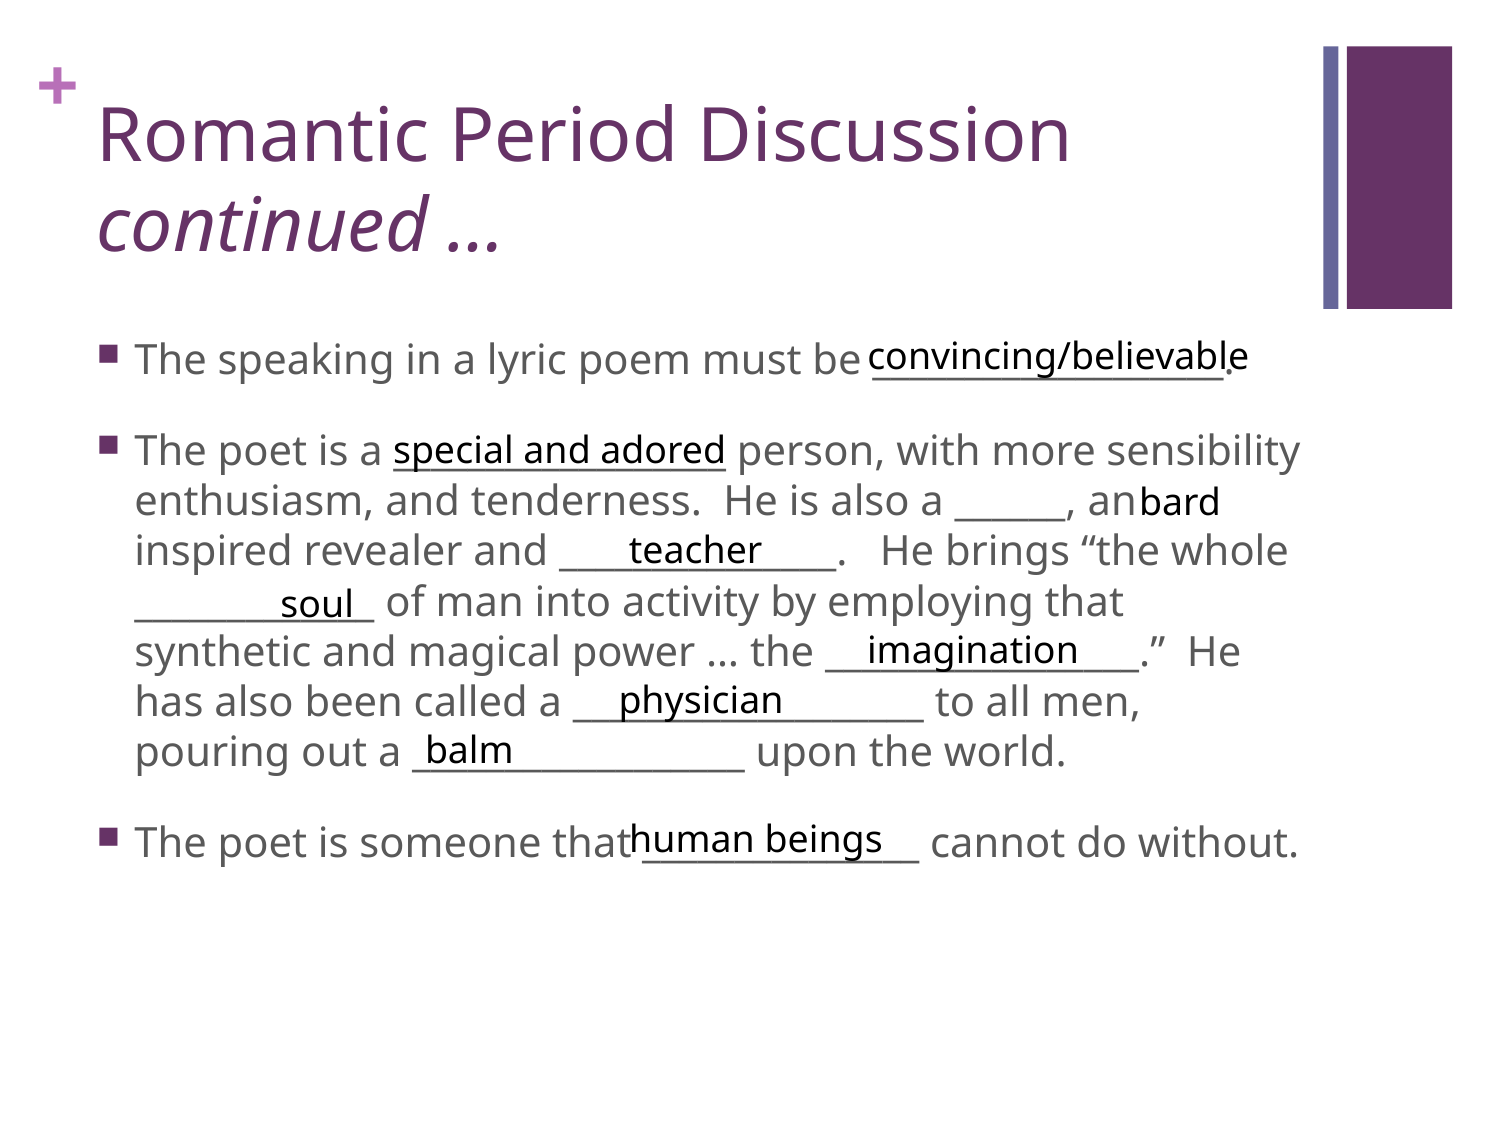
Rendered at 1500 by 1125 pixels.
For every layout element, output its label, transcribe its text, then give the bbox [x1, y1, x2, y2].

text_box human beings [614, 807, 919, 868]
text_box special and adored [378, 418, 825, 479]
text_box soul [265, 572, 489, 633]
text_box balm [410, 718, 730, 779]
text_box convincing/believable [852, 324, 1367, 385]
list The speaking in a lyric poem must be ___________________. The poet is a __________________ person, with more sensibility enthusiasm, and tenderness. He is also a ______, an inspired revealer and _______________. He brings “the whole _____________ of man into activity by employing that synthetic and magical power … the _________________.” He has also been called a ___________________ to all men, pouring out a __________________ upon the world. The poet is someone that _______________ cannot do without. [81, 324, 1322, 1005]
text_box teacher [614, 518, 891, 579]
text_box bard [1124, 470, 1293, 531]
text_box physician [603, 668, 919, 729]
text_box imagination [852, 618, 1125, 679]
title Romantic Period Discussion continued … [81, 79, 1322, 263]
